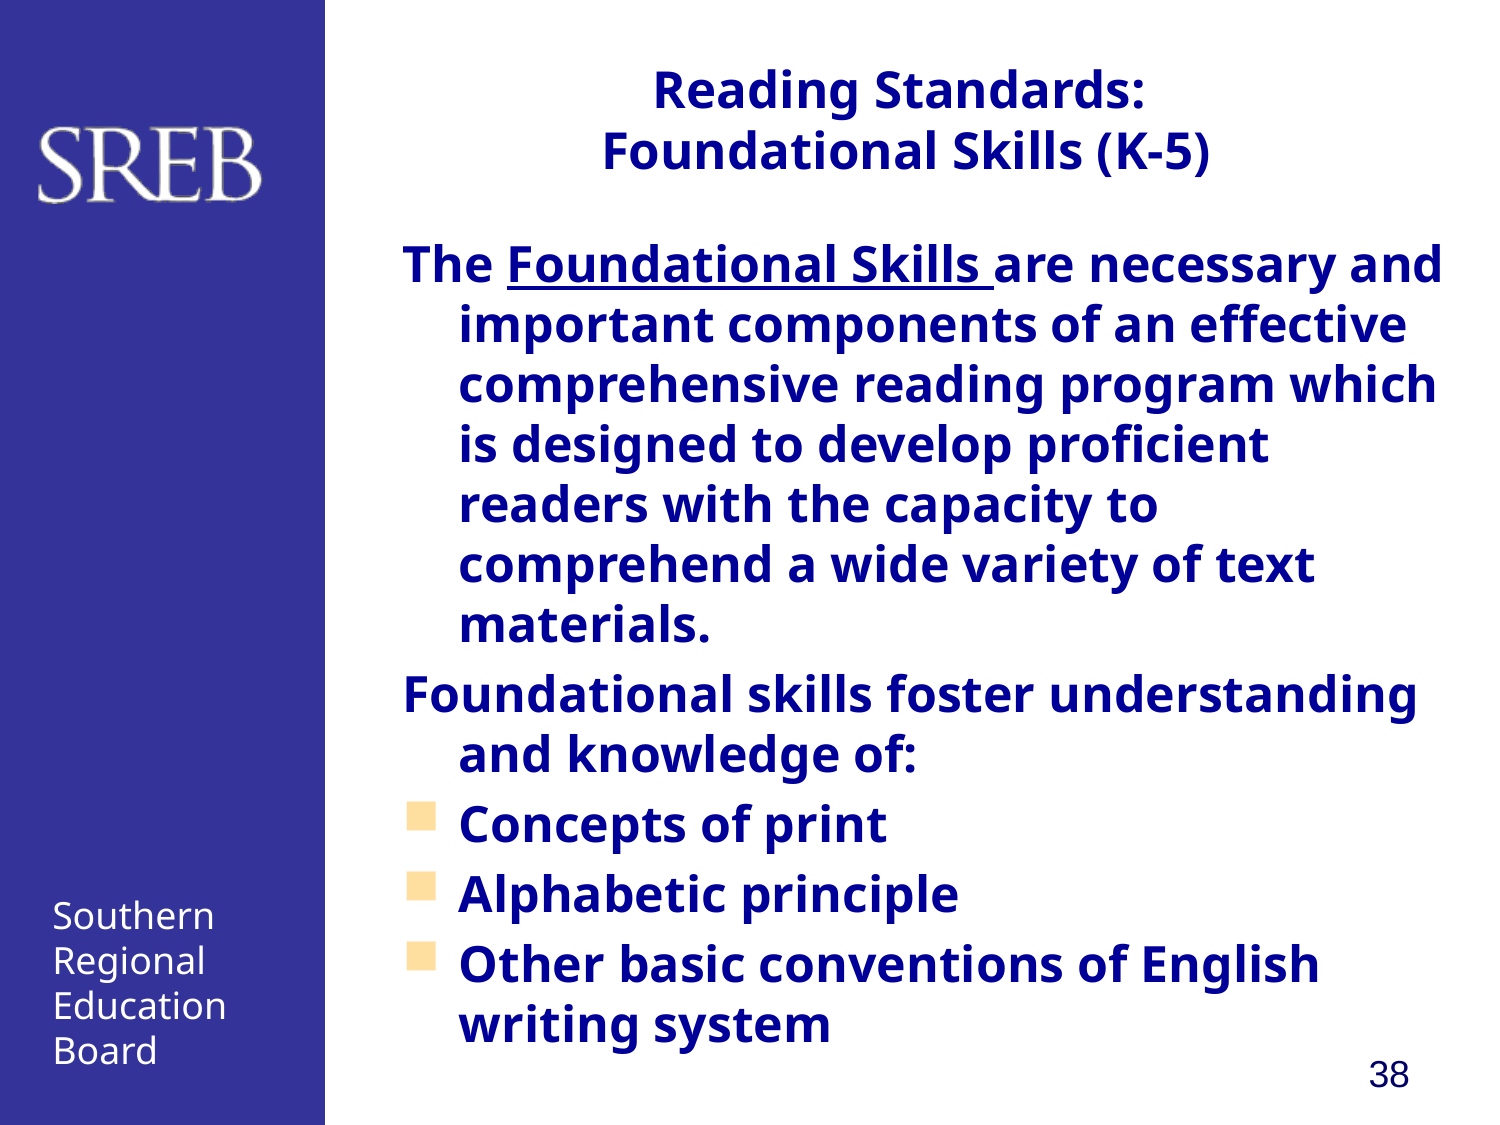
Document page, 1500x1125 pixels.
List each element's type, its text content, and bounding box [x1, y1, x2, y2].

picture [37, 124, 263, 204]
slide_number 38 [1299, 1042, 1426, 1103]
list The Foundational Skills are necessary and important components of an effective comprehensive reading program which is designed to develop proficient readers with the capacity to comprehend a wide variety of text materials. Foundational skills foster understanding and knowledge of: Concepts of print Alphabetic principle Other basic conventions of English writing system [387, 224, 1463, 913]
title Reading Standards: Foundational Skills (K-5) [362, 49, 1451, 188]
